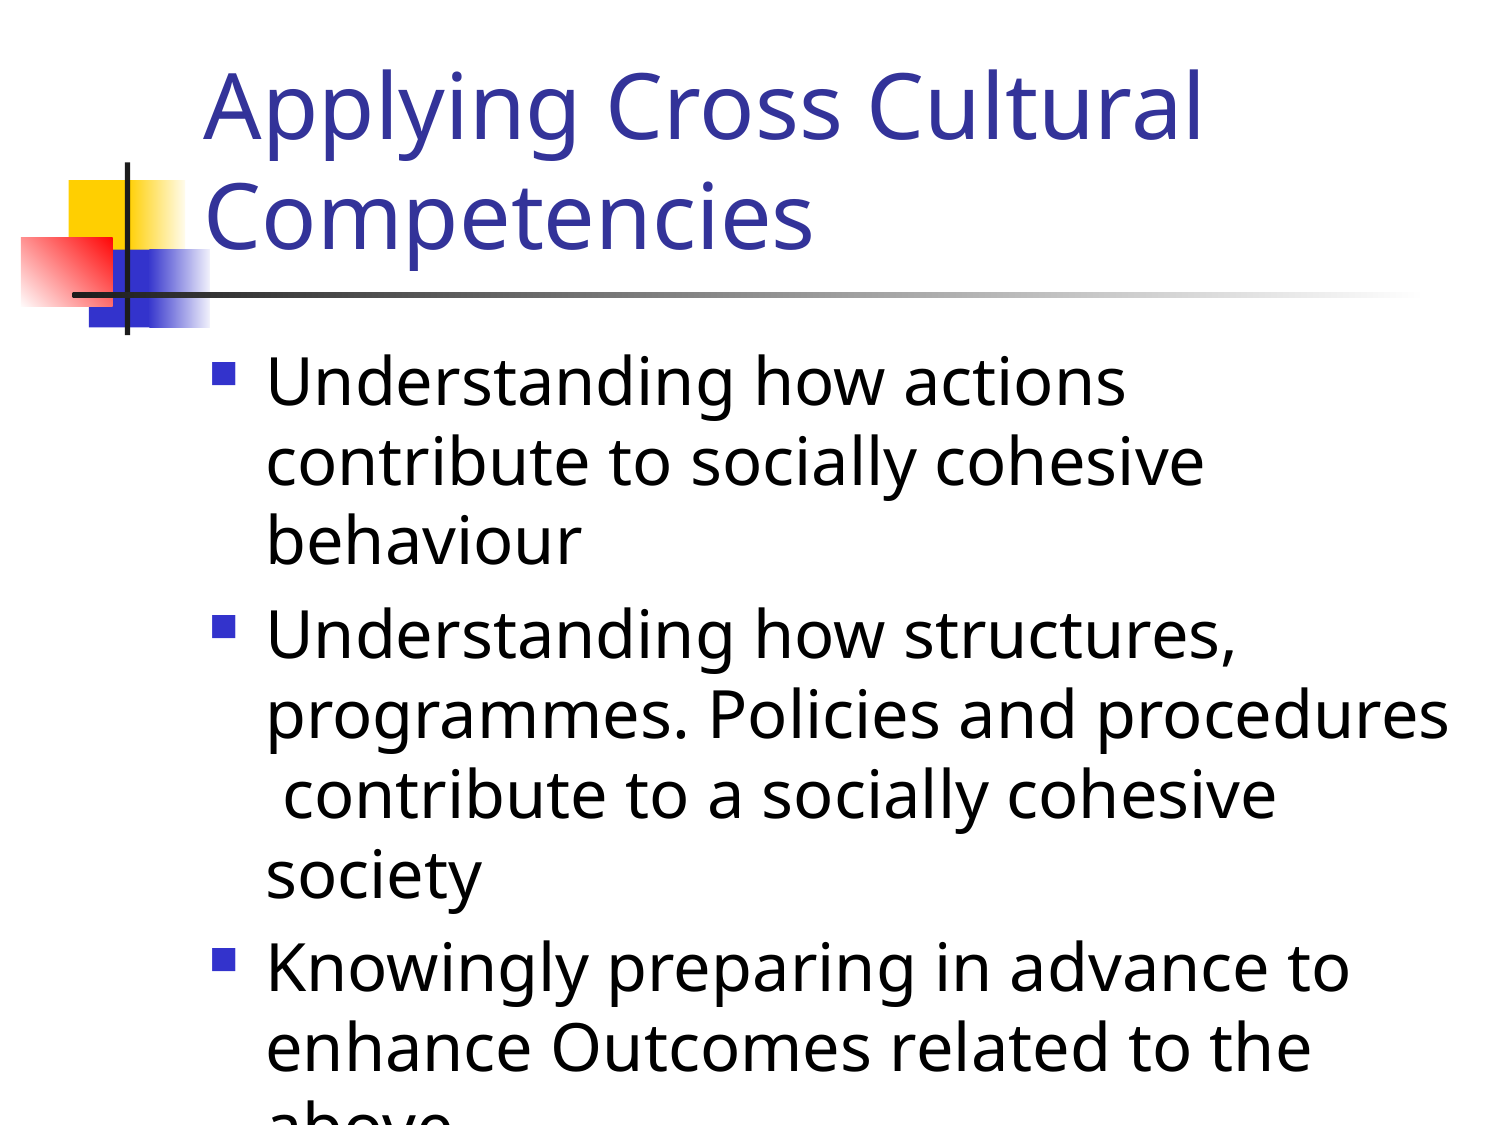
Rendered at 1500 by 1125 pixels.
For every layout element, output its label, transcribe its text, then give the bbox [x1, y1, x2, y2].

title Applying Cross Cultural Competencies [188, 35, 1468, 275]
list Understanding how actions contribute to socially cohesive behaviour Understanding how structures, programmes. Policies and procedures contribute to a socially cohesive society Knowingly preparing in advance to enhance Outcomes related to the above [193, 331, 1469, 1006]
